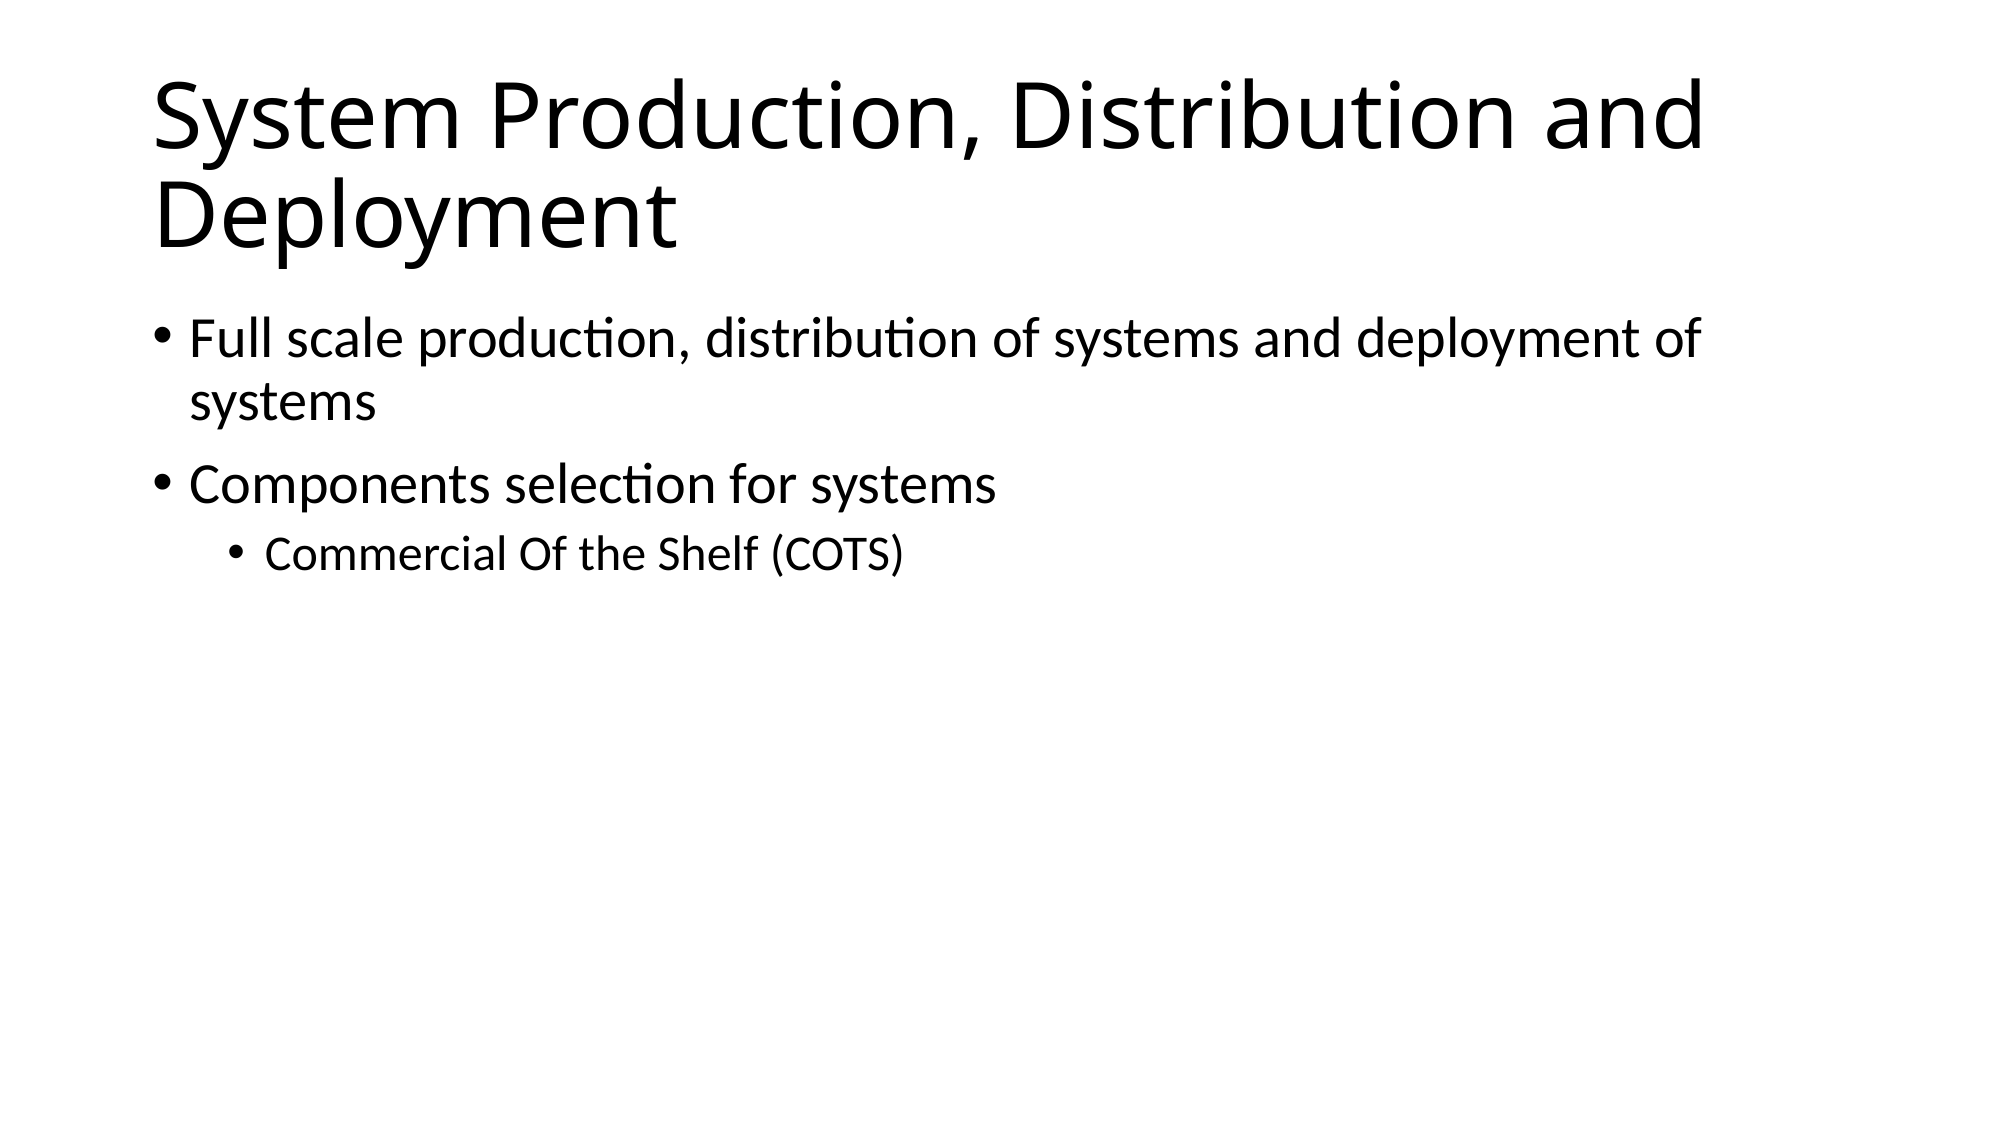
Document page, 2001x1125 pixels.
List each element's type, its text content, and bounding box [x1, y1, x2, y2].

title System Production, Distribution and Deployment [137, 59, 1863, 278]
list Full scale production, distribution of systems and deployment of systems Components selection for systems Commercial Of the Shelf (COTS) [137, 299, 1863, 1014]
